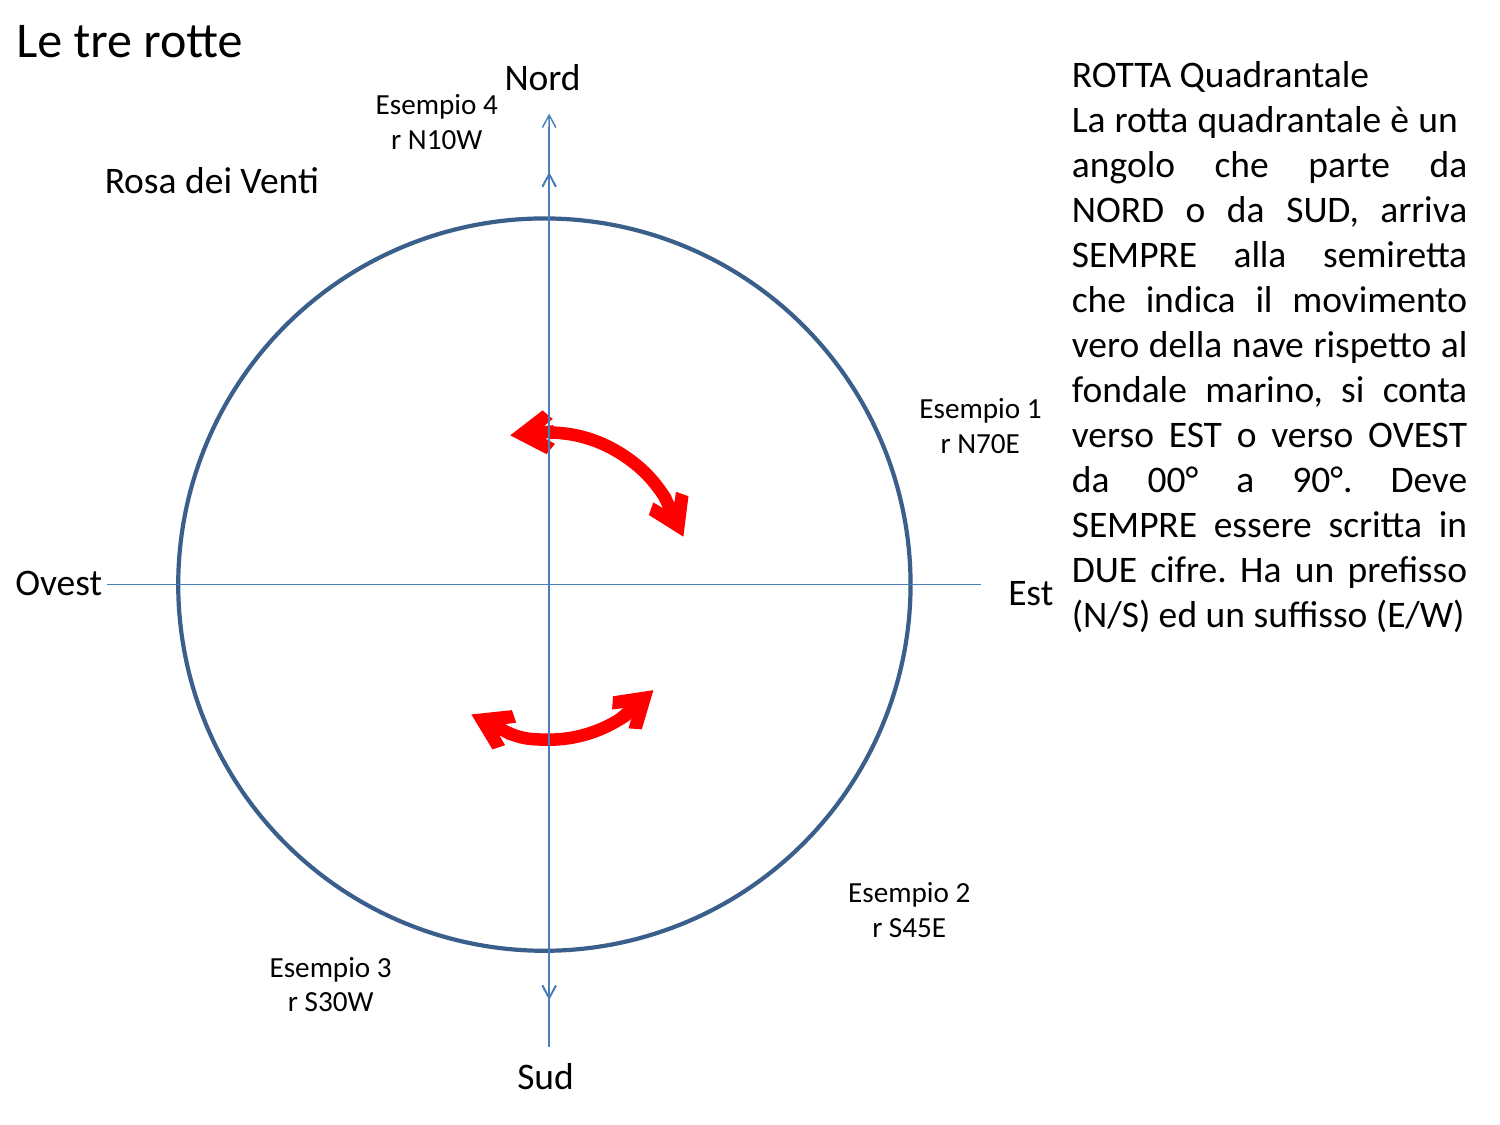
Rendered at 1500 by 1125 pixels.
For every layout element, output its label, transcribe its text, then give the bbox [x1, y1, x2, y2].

text_box Nord [489, 45, 596, 106]
text_box Ovest [0, 550, 118, 611]
text_box [557, 593, 654, 741]
text_box Sud [502, 1045, 589, 1105]
text_box Esempio 4 r N10W [360, 78, 513, 163]
text_box Est [993, 560, 1057, 621]
text_box [557, 432, 686, 583]
text_box [557, 216, 913, 583]
text_box [176, 216, 541, 583]
text_box [557, 593, 913, 953]
text_box Le tre rotte [1, 0, 258, 75]
text_box Esempio 1 r N70E [904, 382, 1057, 467]
text_box Esempio 3 r S30W [254, 940, 407, 1026]
text_box ROTTA Quadrantale La rotta quadrantale è un angolo che parte da NORD o da SUD, arriva SEMPRE alla semiretta che indica il movimento vero della nave rispetto al fondale marino, si conta verso EST o verso OVEST da 00° a 90°. Deve SEMPRE essere scritta in DUE cifre. Ha un prefisso (N/S) ed un suffisso (E/W) [1057, 42, 1483, 643]
text_box [471, 599, 541, 741]
text_box Esempio 2 r S45E [833, 866, 986, 952]
text_box [176, 593, 541, 953]
text_box Rosa dei Venti [90, 148, 335, 209]
